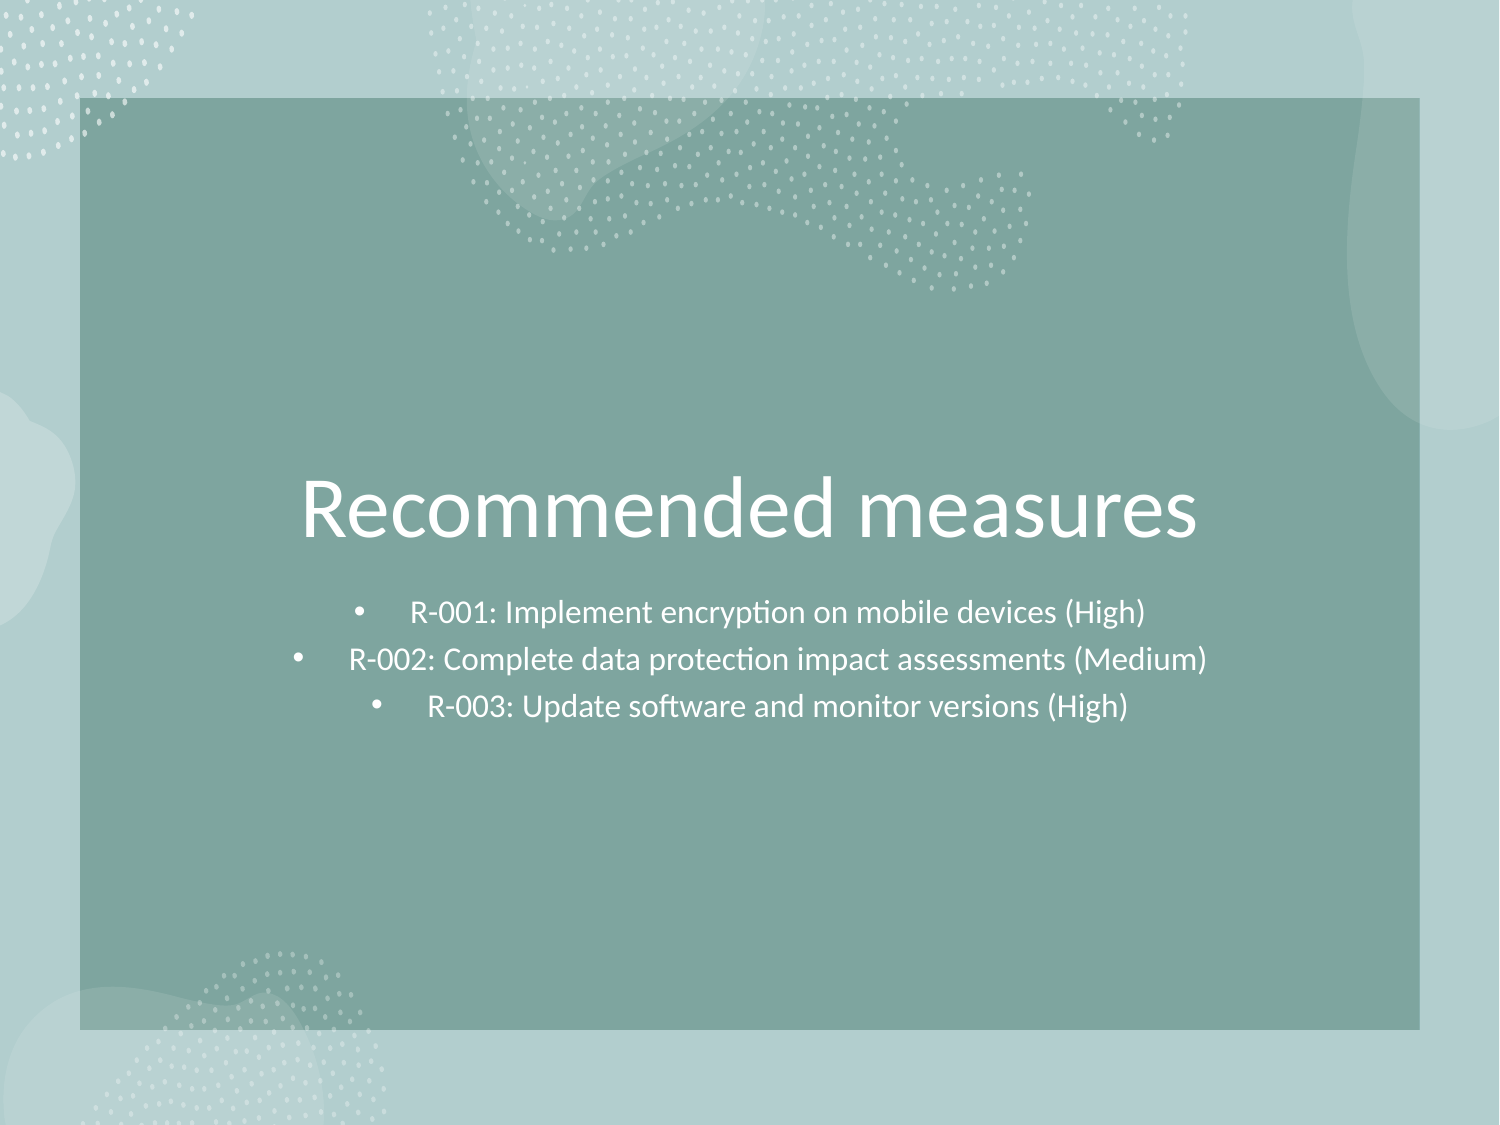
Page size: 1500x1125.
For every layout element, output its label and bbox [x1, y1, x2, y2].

text_box [0, 0, 1500, 1125]
